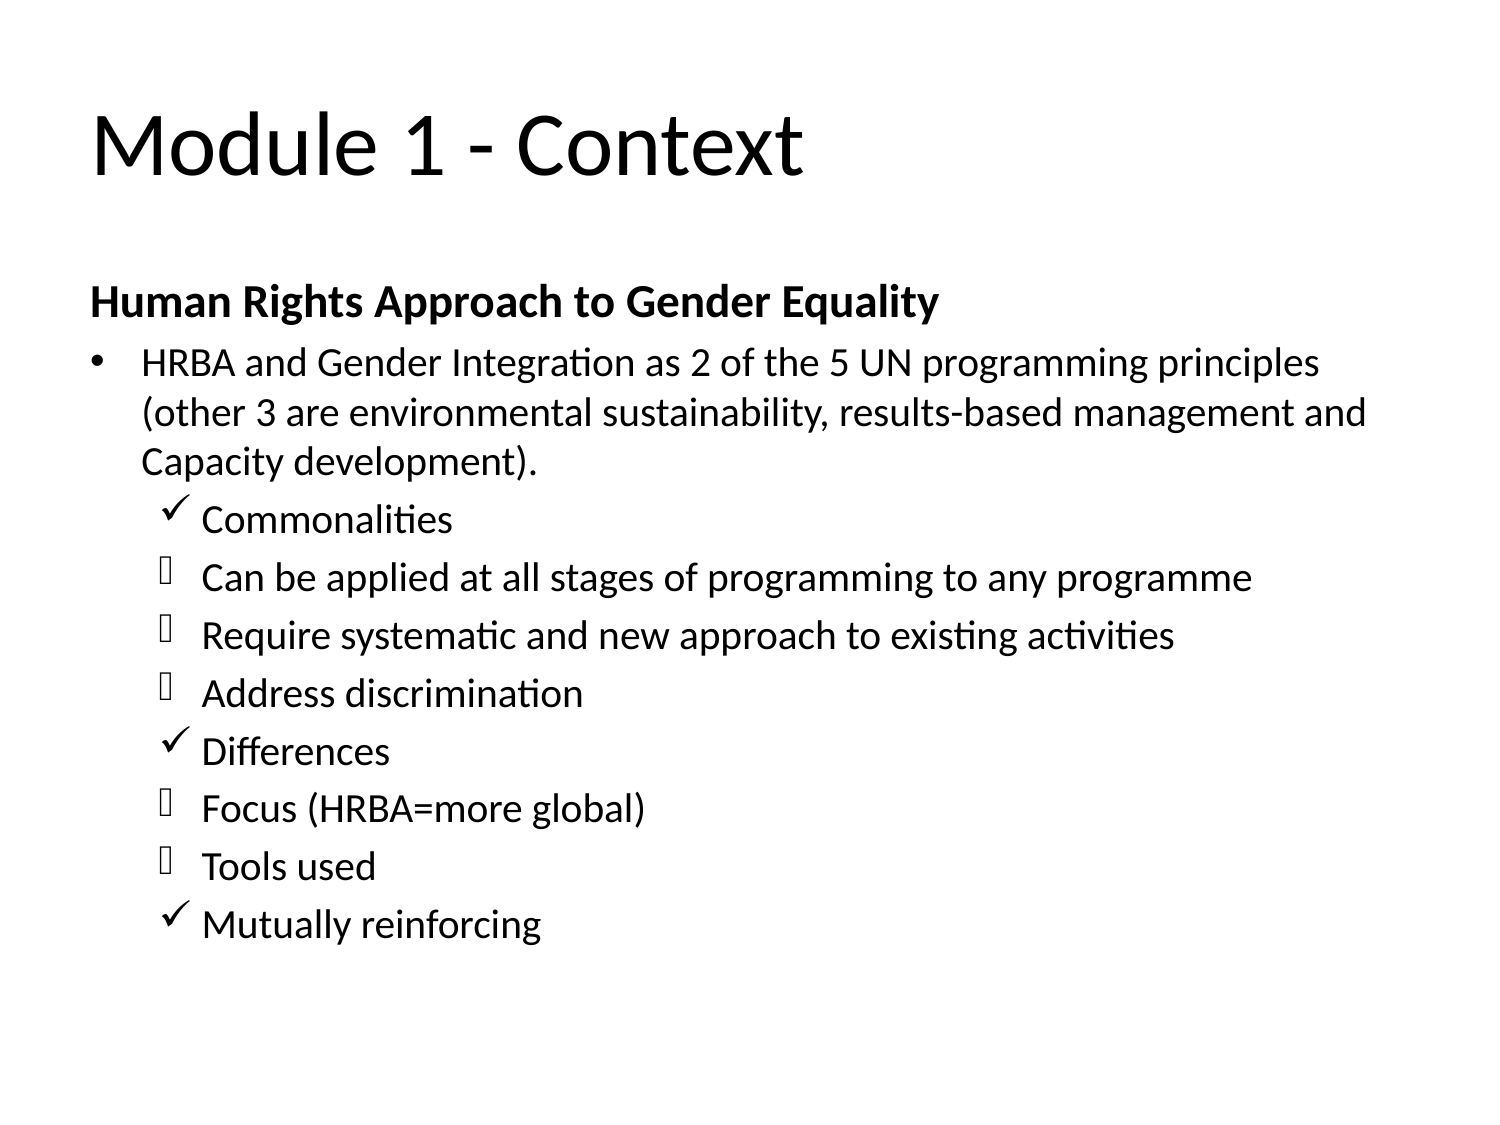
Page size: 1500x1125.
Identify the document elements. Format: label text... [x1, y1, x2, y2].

list Human Rights Approach to Gender Equality HRBA and Gender Integration as 2 of the 5 UN programming principles (other 3 are environmental sustainability, results-based management and Capacity development). Commonalities Can be applied at all stages of programming to any programme Require systematic and new approach to existing activities Address discrimination Differences Focus (HRBA=more global) Tools used Mutually reinforcing [75, 262, 1425, 1005]
title Module 1 - Context [75, 45, 1425, 233]
